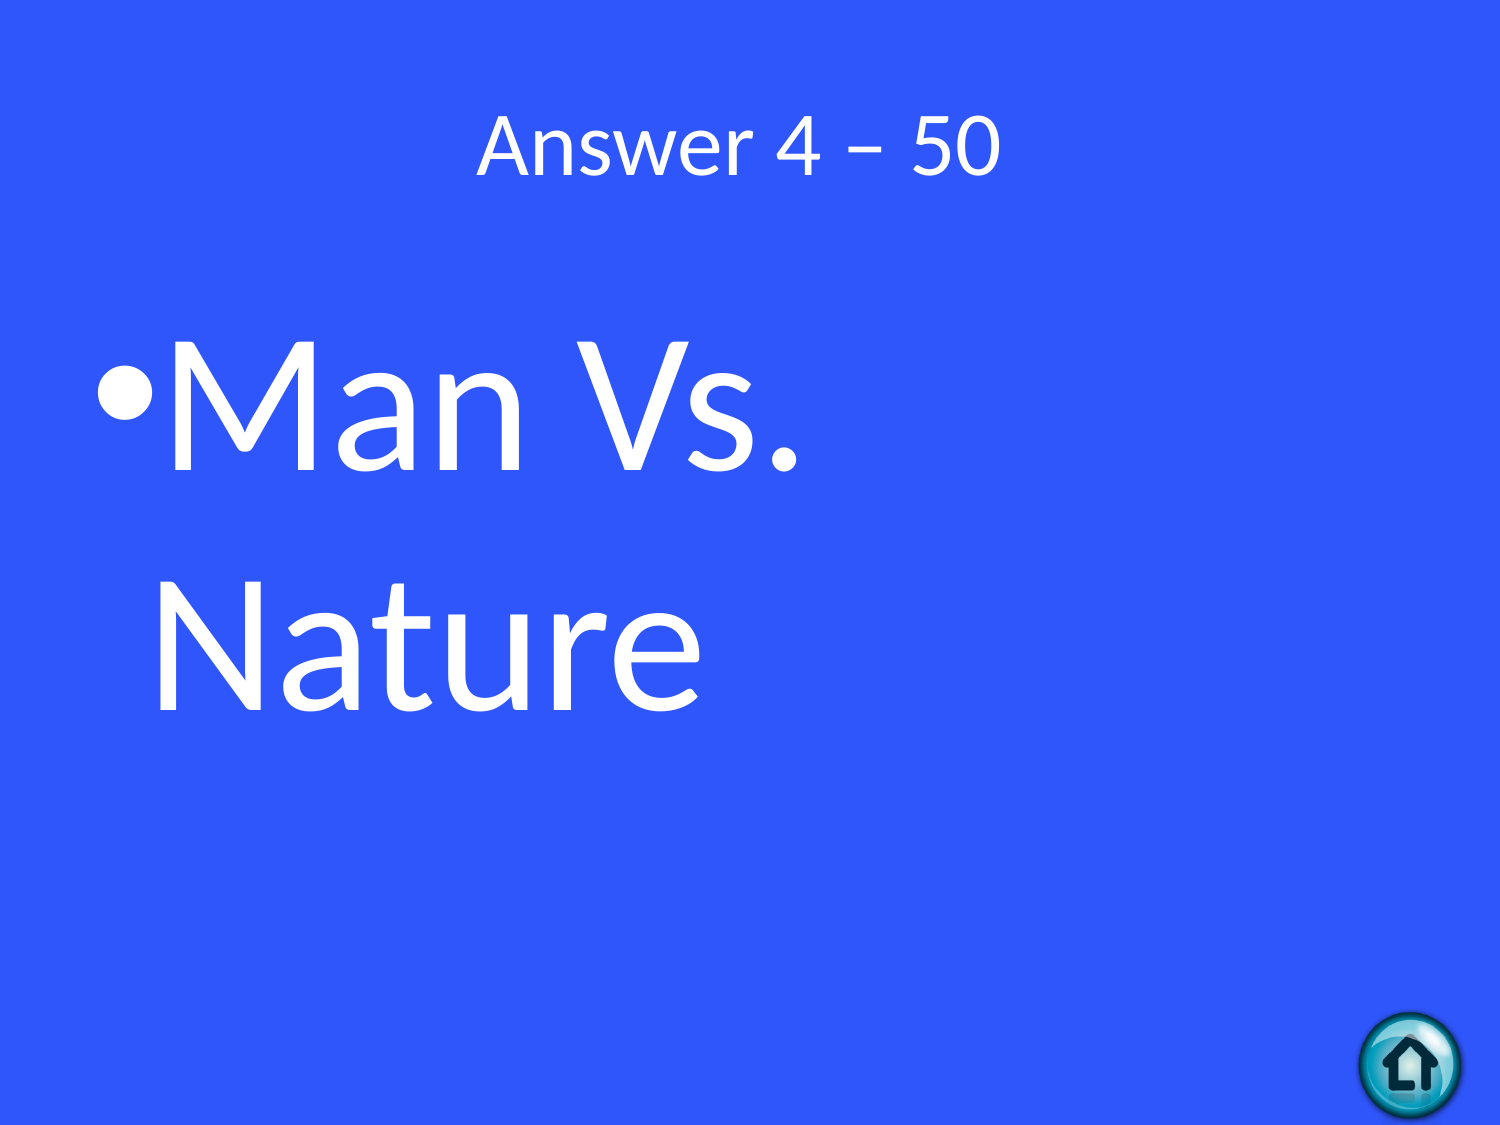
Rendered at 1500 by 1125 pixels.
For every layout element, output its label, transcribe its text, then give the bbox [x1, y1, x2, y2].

title Answer 4 – 50 [75, 45, 1425, 233]
picture [1349, 1006, 1469, 1125]
list Man Vs. Nature [75, 262, 1425, 1005]
